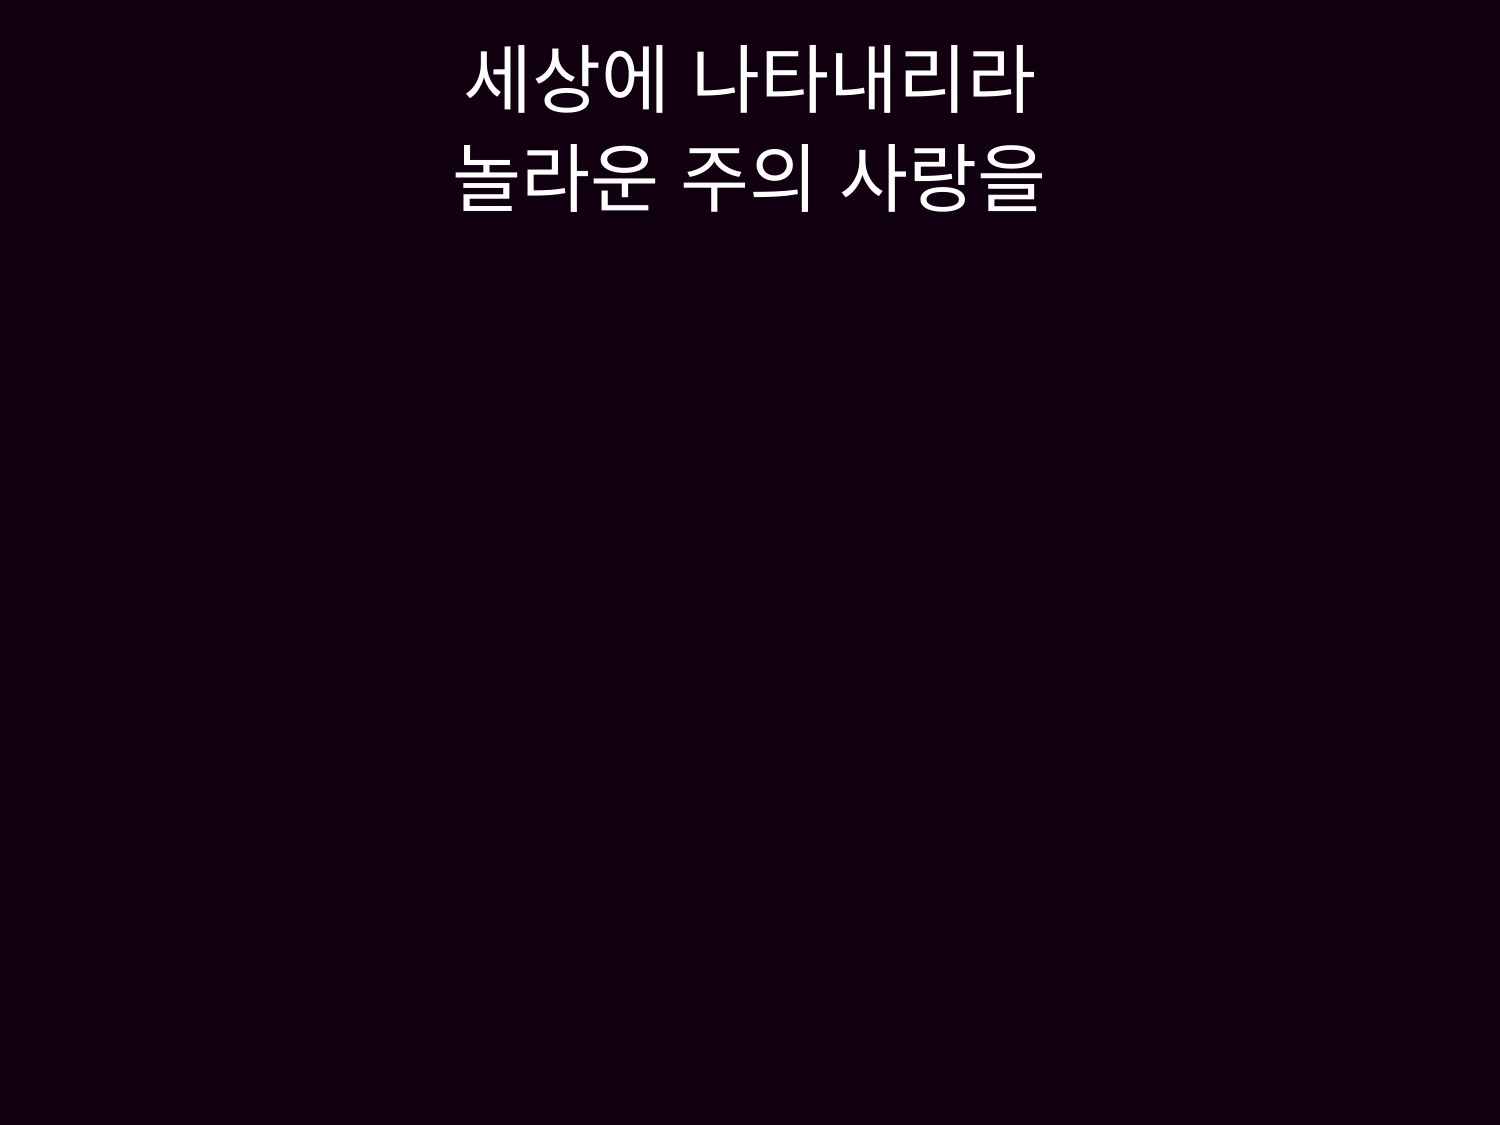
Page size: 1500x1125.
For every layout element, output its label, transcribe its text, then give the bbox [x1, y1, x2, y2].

title 세상에 나타내리라 놀라운 주의 사랑을 [0, 12, 1500, 1125]
